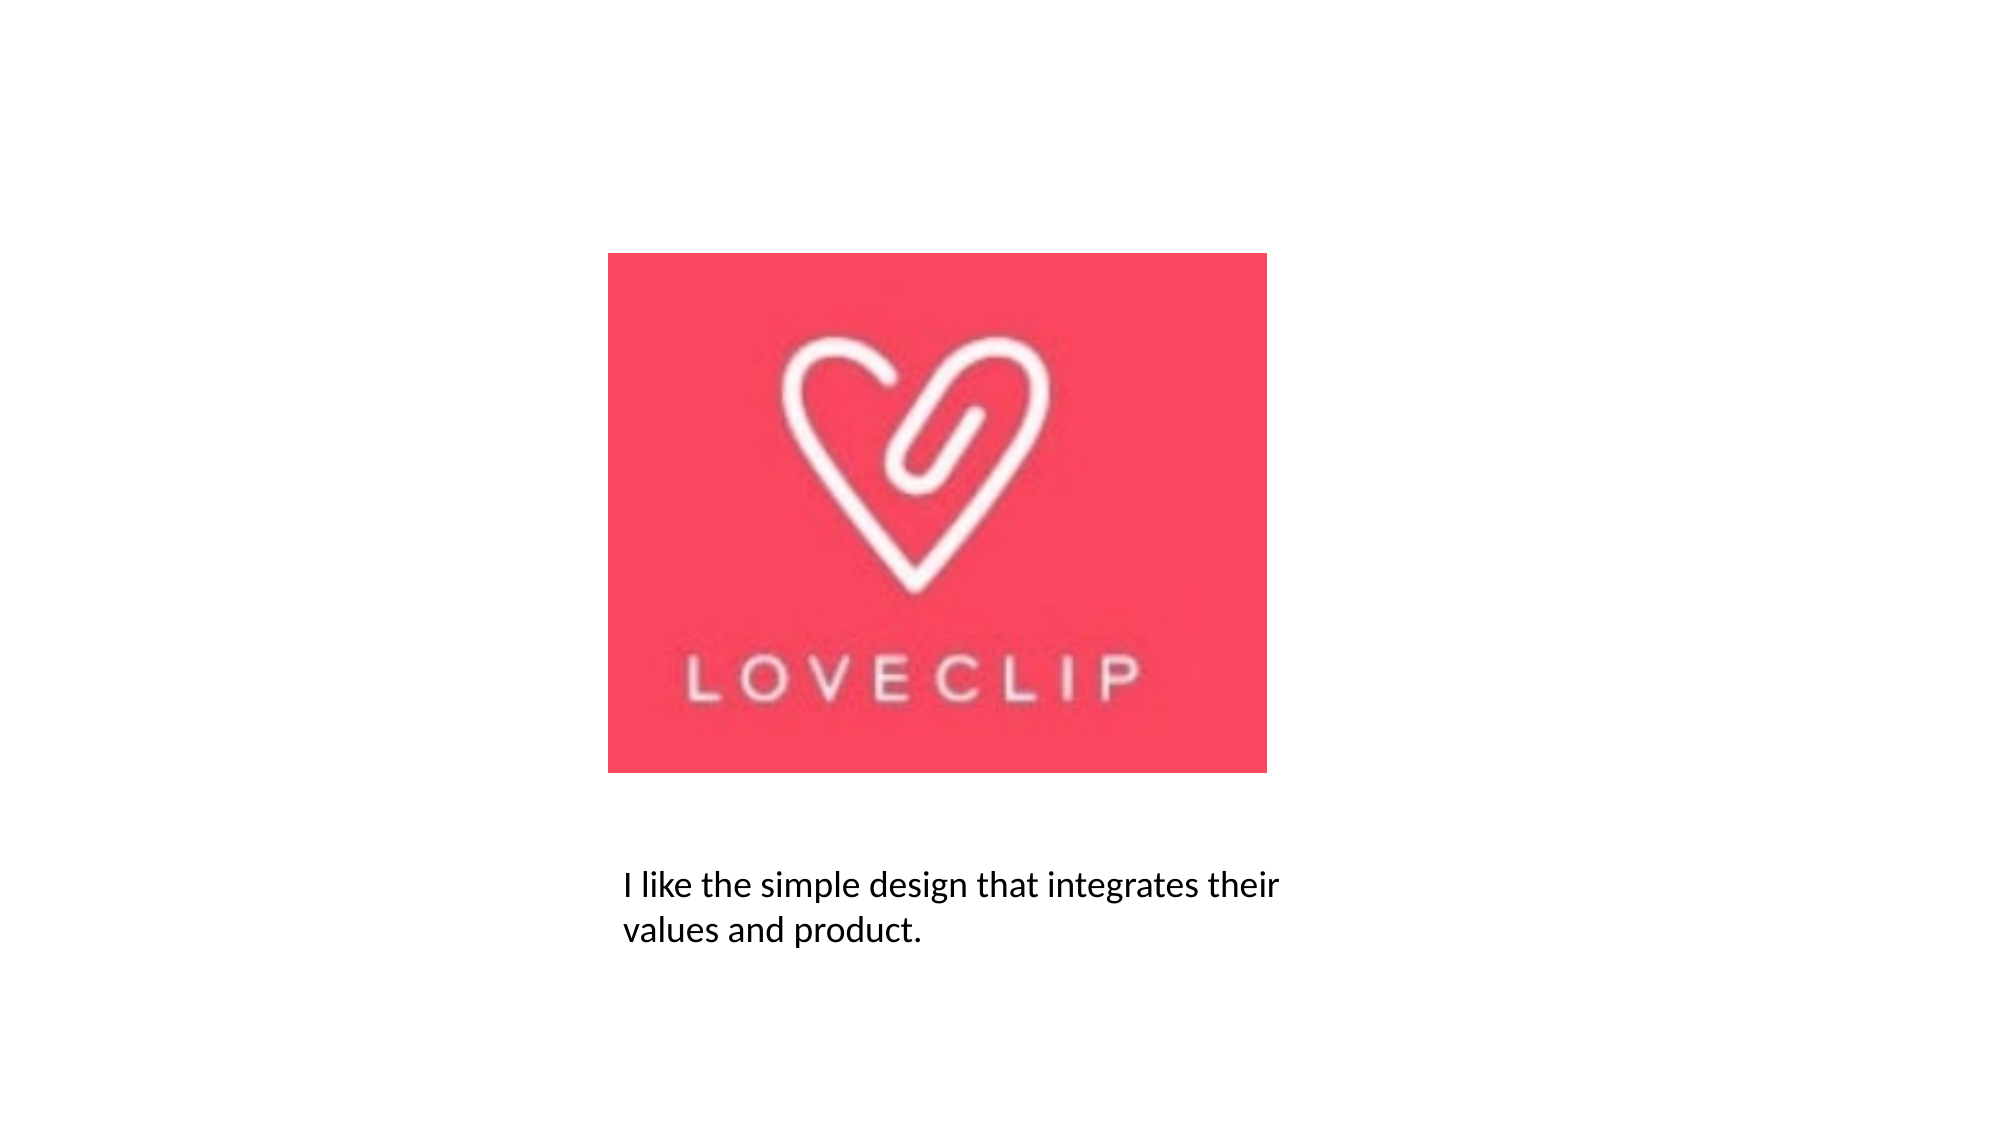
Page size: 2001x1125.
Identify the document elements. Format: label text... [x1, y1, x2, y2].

text_box I like the simple design that integrates their values and product. [608, 852, 1367, 958]
picture [608, 253, 1267, 773]
